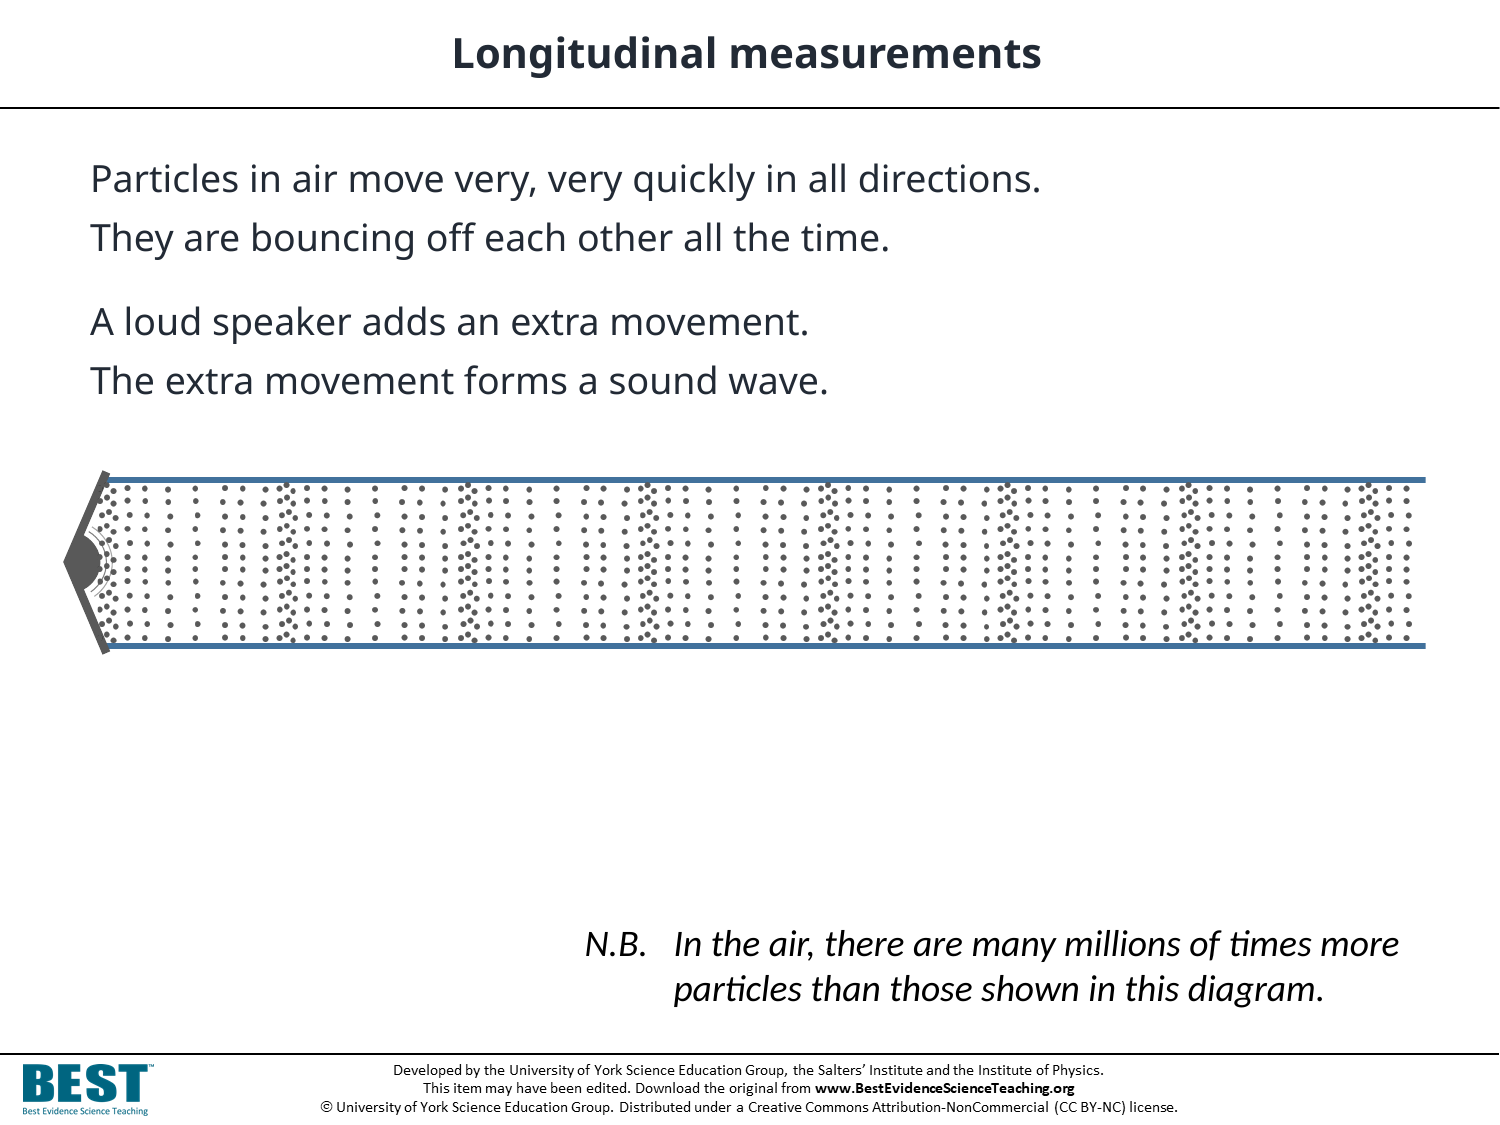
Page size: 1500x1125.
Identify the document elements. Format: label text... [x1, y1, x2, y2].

picture [0, 107, 1500, 1125]
text_box Longitudinal measurements [23, 4, 1471, 99]
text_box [23, 449, 1465, 676]
